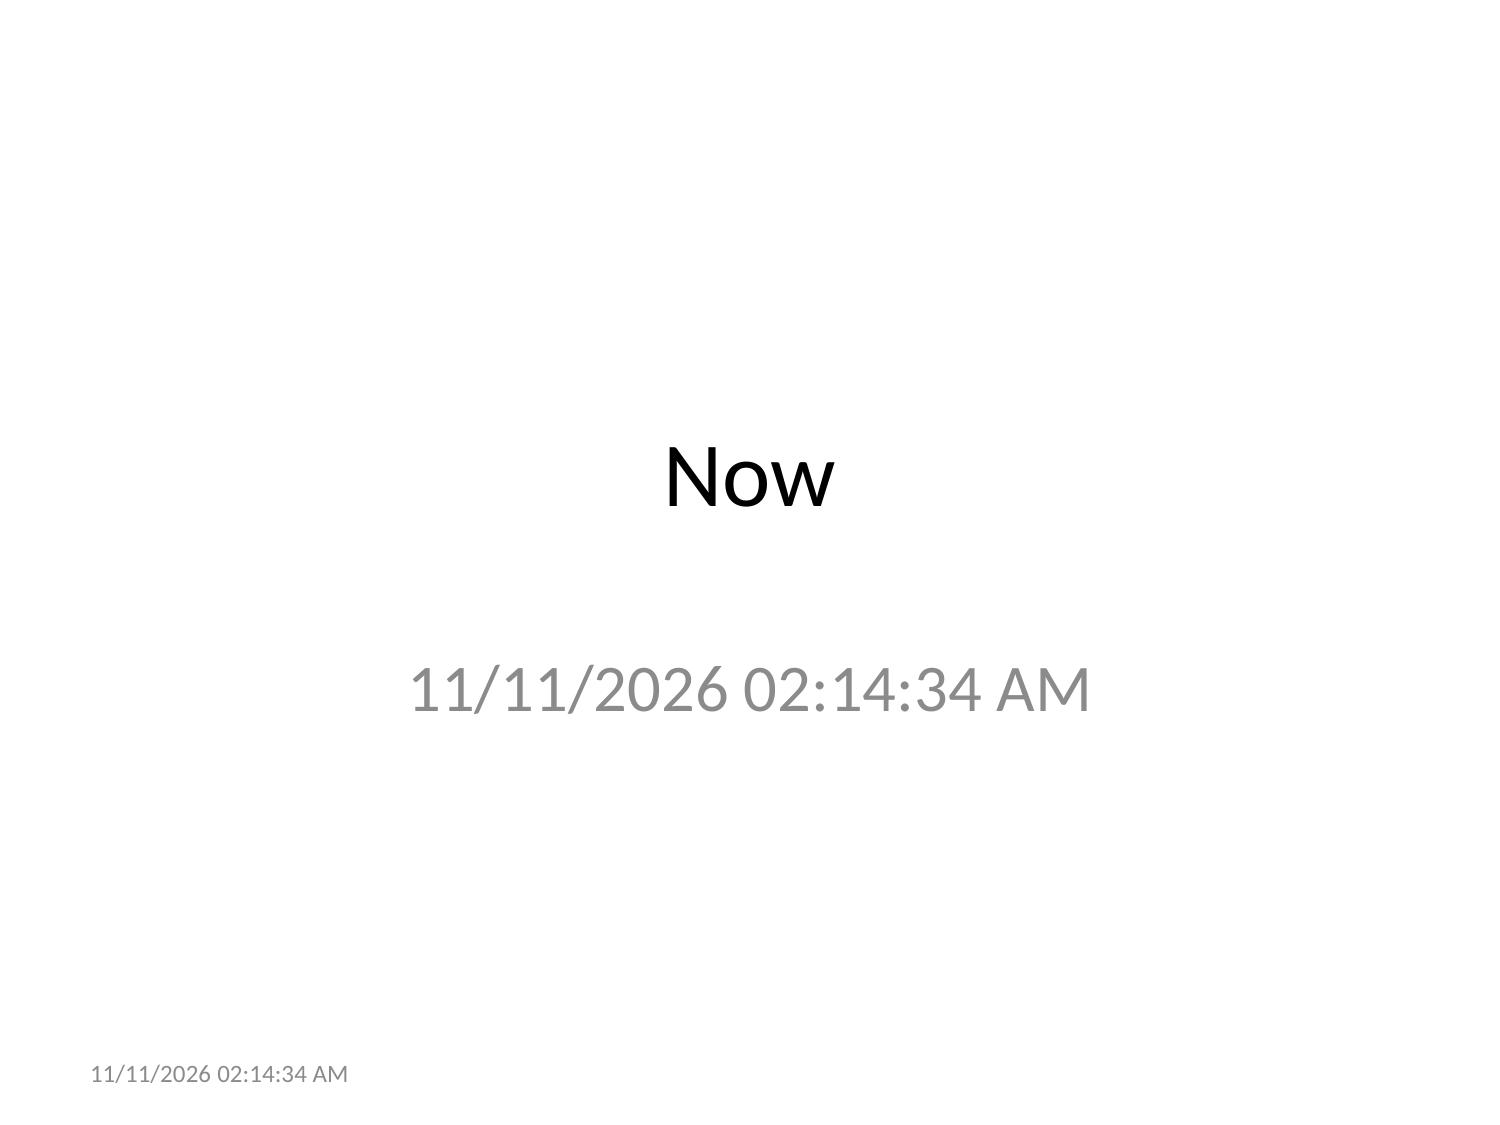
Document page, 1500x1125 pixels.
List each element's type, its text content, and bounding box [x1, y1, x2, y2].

title Now [112, 349, 1388, 591]
subtitle 2011-12-19 10:20:04 AM [225, 637, 1275, 925]
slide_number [75, 1042, 425, 1103]
